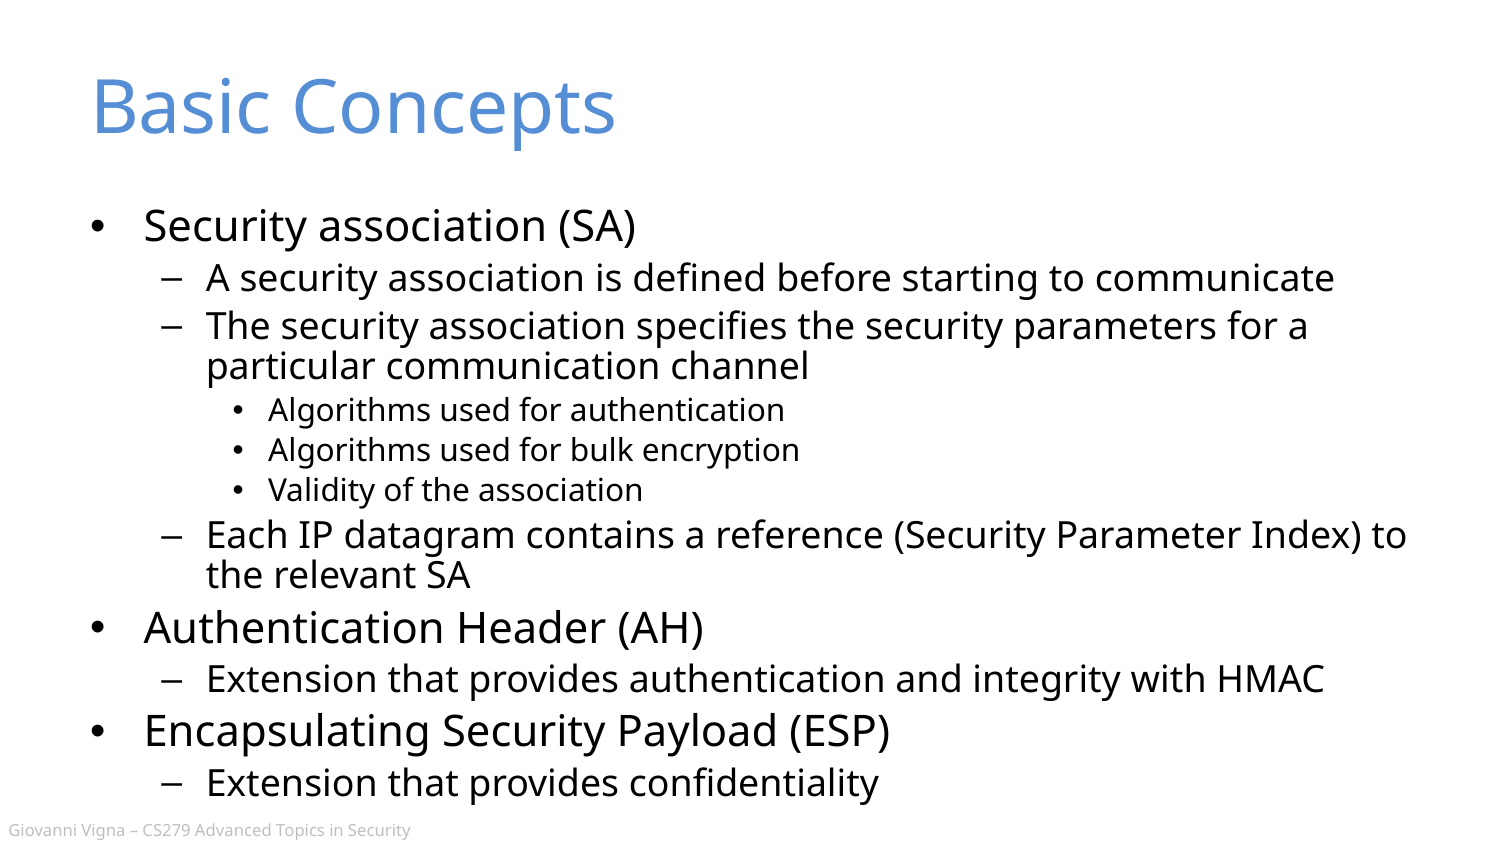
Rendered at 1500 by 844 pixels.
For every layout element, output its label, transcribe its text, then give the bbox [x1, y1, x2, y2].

title Basic Concepts [75, 33, 1425, 175]
list Security association (SA) A security association is defined before starting to communicate The security association specifies the security parameters for a particular communication channel Algorithms used for authentication Algorithms used for bulk encryption Validity of the association Each IP datagram contains a reference (Security Parameter Index) to the relevant SA Authentication Header (AH) Extension that provides authentication and integrity with HMAC Encapsulating Security Payload (ESP) Extension that provides confidentiality [75, 196, 1425, 813]
